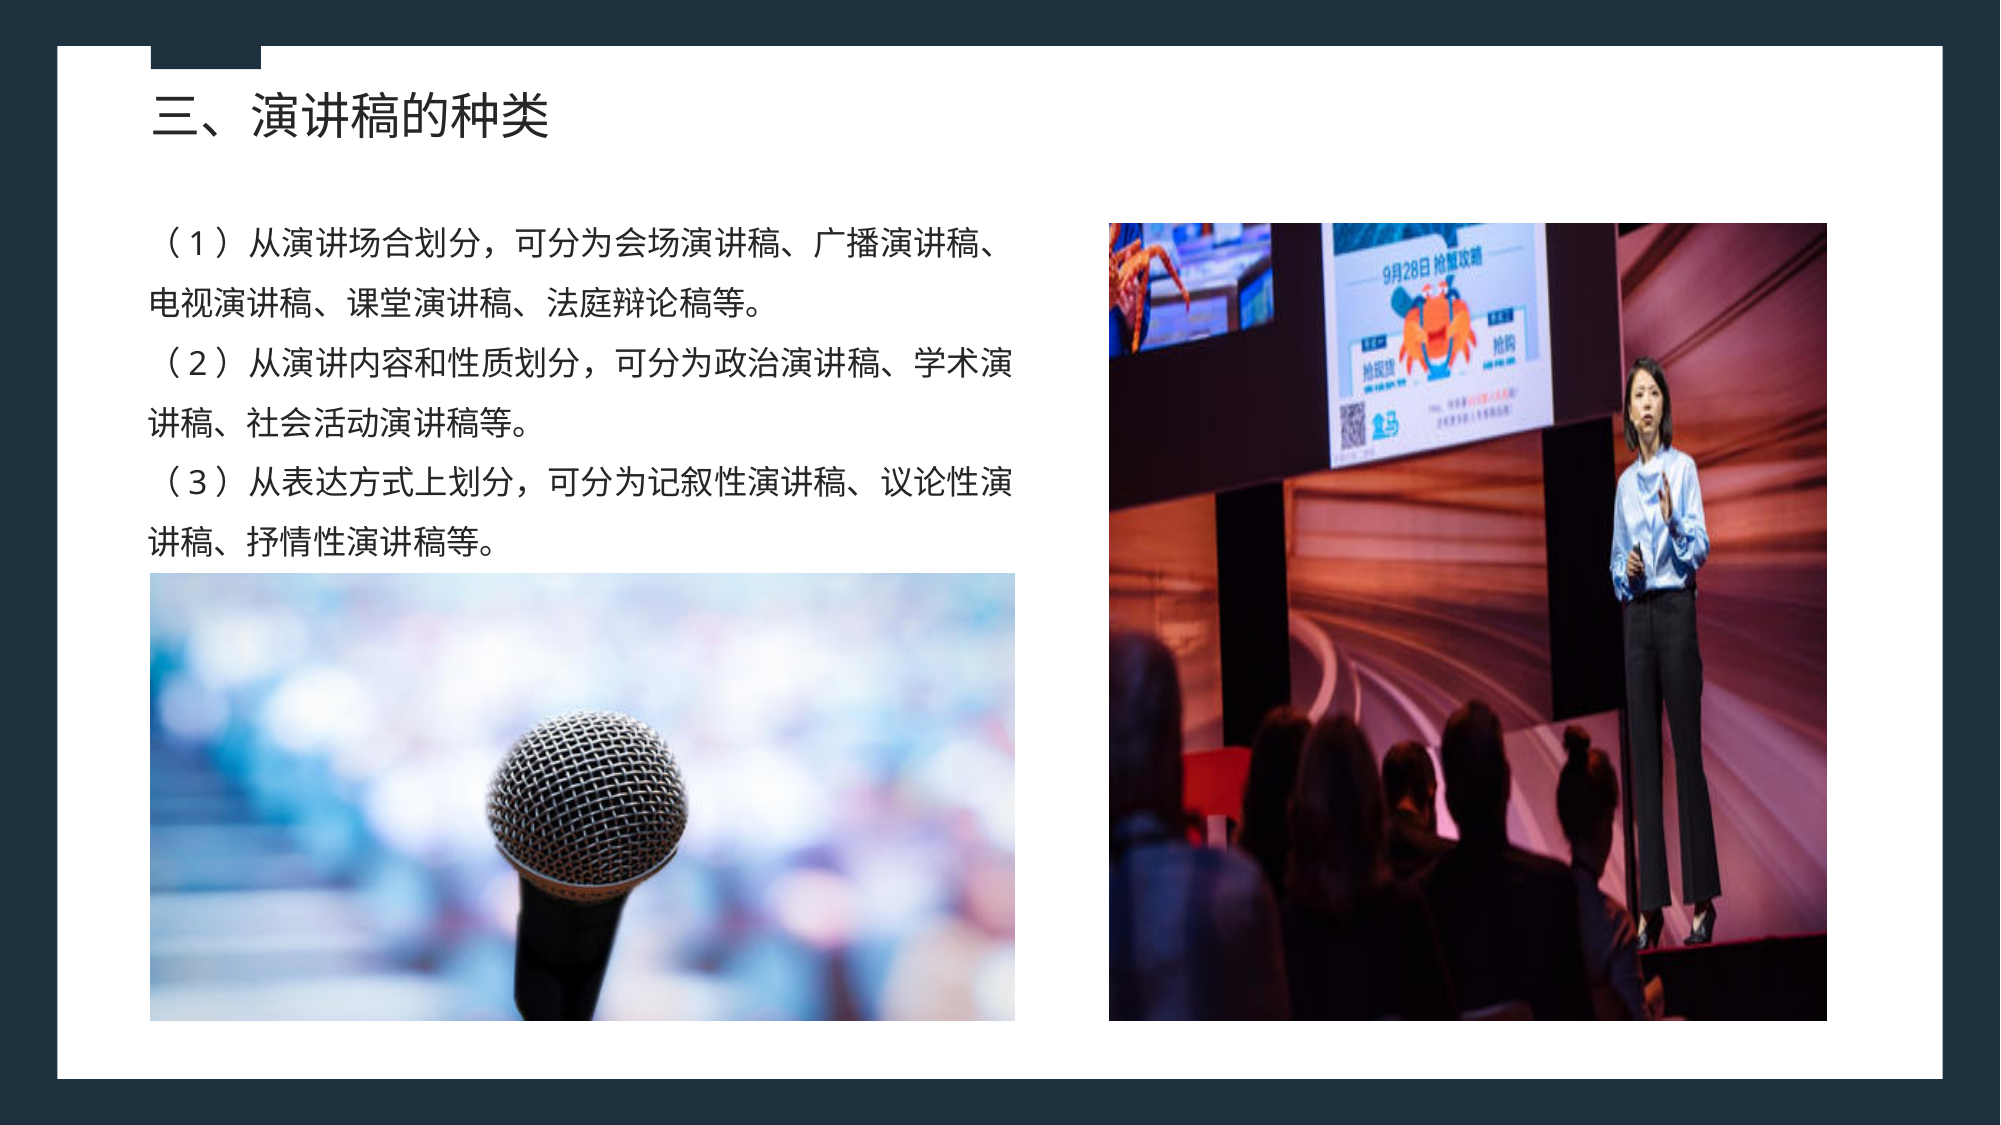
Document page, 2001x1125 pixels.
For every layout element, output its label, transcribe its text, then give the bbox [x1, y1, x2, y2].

text_box （1）从演讲场合划分，可分为会场演讲稿、广播演讲稿、电视演讲稿、课堂演讲稿、法庭辩论稿等。 （2）从演讲内容和性质划分，可分为政治演讲稿、学术演讲稿、社会活动演讲稿等。 （3）从表达方式上划分，可分为记叙性演讲稿、议论性演讲稿、抒情性演讲稿等。 [132, 194, 1037, 569]
text_box 三、演讲稿的种类 [150, 77, 846, 152]
picture [1109, 223, 1827, 1021]
picture [150, 573, 1015, 1021]
